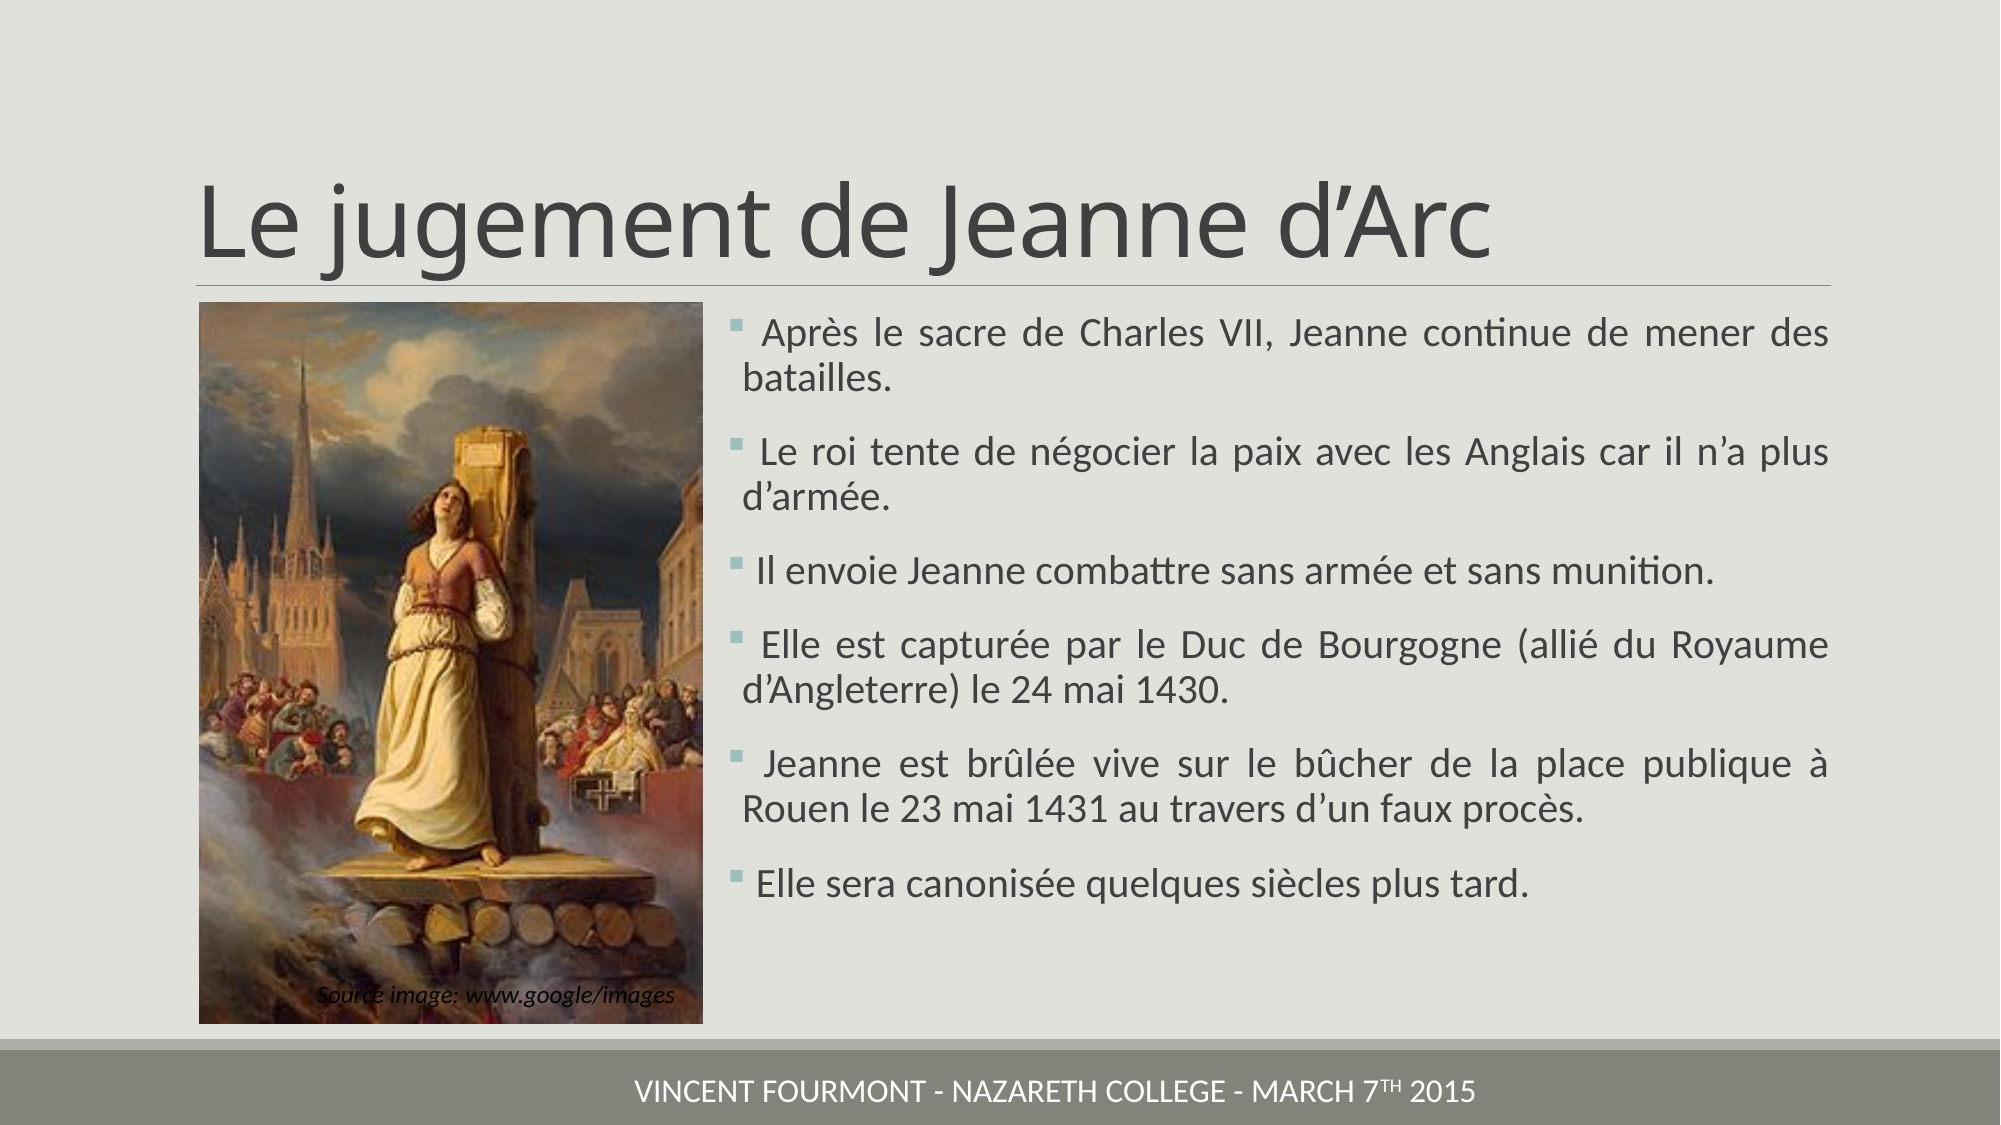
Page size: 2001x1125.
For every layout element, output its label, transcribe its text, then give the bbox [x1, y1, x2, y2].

footer Vincent FOURMONT - Nazareth College - March 7th 2015 [604, 1059, 1507, 1120]
title Le jugement de Jeanne d’Arc [180, 47, 1830, 285]
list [198, 302, 704, 1025]
list Après le sacre de Charles VII, Jeanne continue de mener des batailles. Le roi tente de négocier la paix avec les Anglais car il n’a plus d’armée. Il envoie Jeanne combattre sans armée et sans munition. Elle est capturée par le Duc de Bourgogne (allié du Royaume d’Angleterre) le 24 mai 1430. Jeanne est brûlée vive sur le bûcher de la place publique à Rouen le 23 mai 1431 au travers d’un faux procès. Elle sera canonisée quelques siècles plus tard. [727, 302, 1830, 1025]
